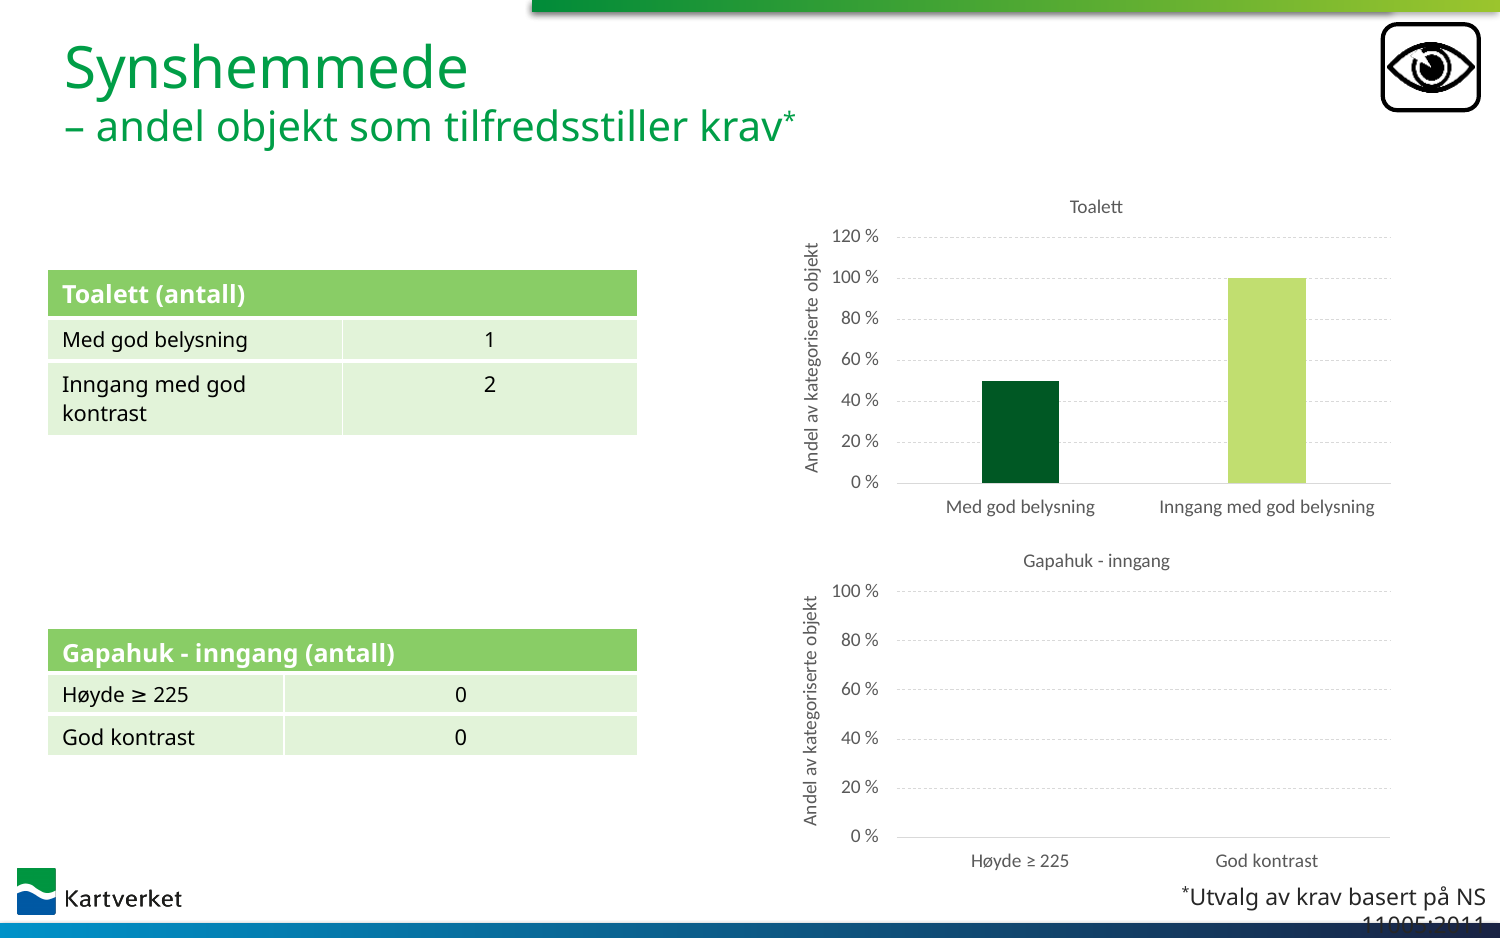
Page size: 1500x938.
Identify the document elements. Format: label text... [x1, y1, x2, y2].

table_cell 2 [343, 363, 637, 435]
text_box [1382, 24, 1480, 111]
table_header Toalett (antall) [48, 270, 637, 316]
table_cell 0 [285, 716, 637, 755]
picture [791, 541, 1402, 880]
text_box *Utvalg av krav basert på NS 11005:2011 [1068, 873, 1500, 938]
table_cell Høyde ≥ 225 [48, 675, 283, 712]
table_cell 1 [343, 320, 637, 359]
table_cell God kontrast [48, 716, 283, 755]
text_box Synshemmede – andel objekt som tilfredsstiller krav* [49, 24, 1431, 158]
table_header Gapahuk - inngang (antall) [48, 629, 637, 671]
table_cell 0 [285, 675, 637, 712]
table_cell Med god belysning [48, 320, 342, 359]
table_cell Inngang med god kontrast [48, 363, 342, 435]
picture [791, 187, 1402, 526]
